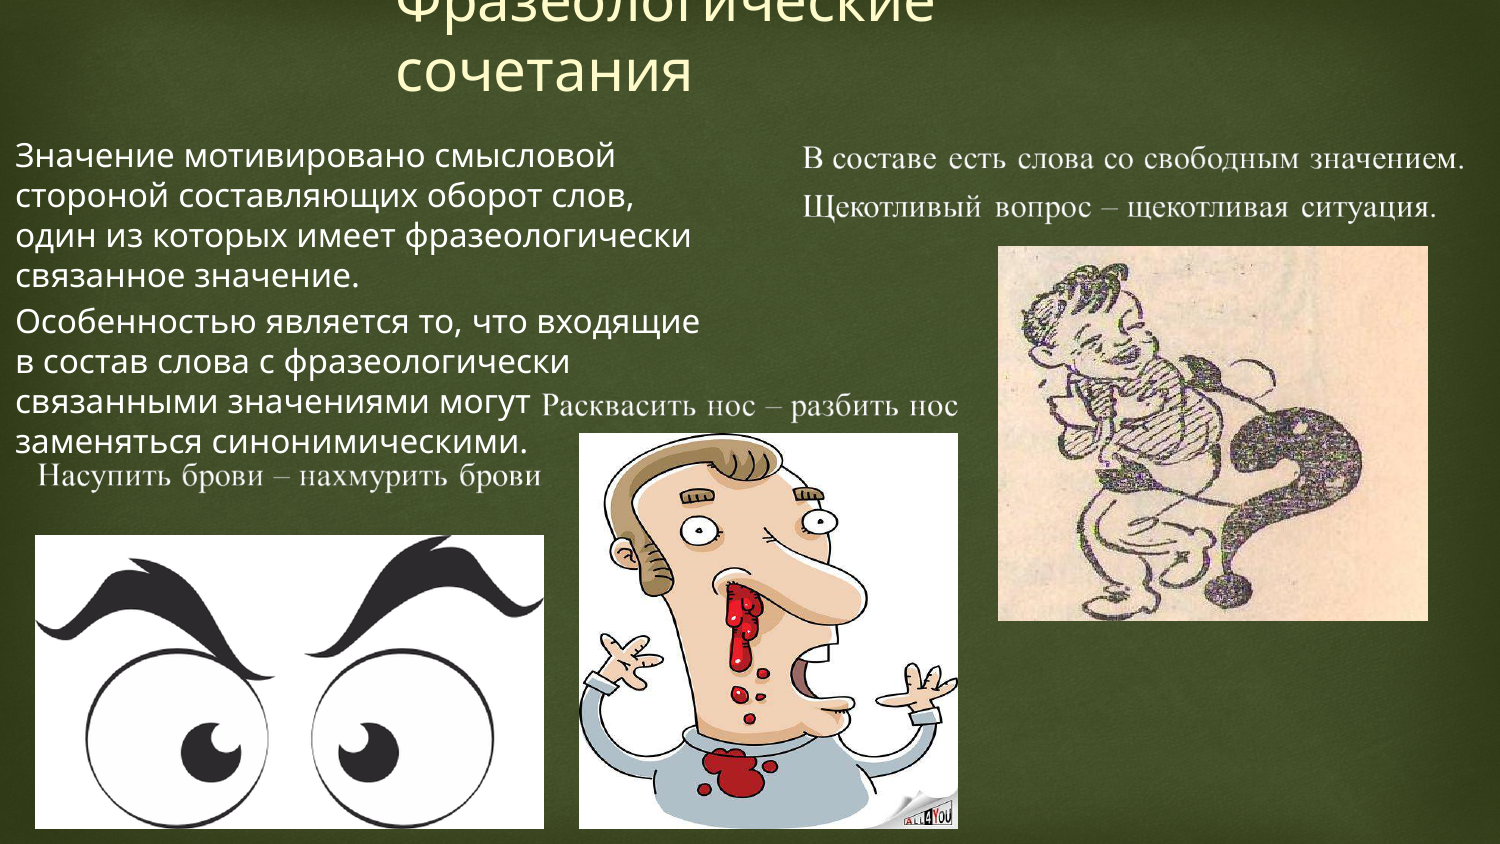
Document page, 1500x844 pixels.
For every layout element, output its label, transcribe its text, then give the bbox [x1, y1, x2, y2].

picture [17, 372, 979, 830]
picture [781, 125, 1485, 245]
list Значение мотивировано смысловой стороной составляющих оборот слов, один из которых имеет фразеологически связанное значение. Особенностью является то, что входящие в состав слова с фразеологически связанными значениями могут заменяться синонимическими. [0, 126, 721, 499]
picture [34, 534, 545, 830]
title Фразеологические сочетания [380, 0, 1160, 111]
picture [997, 246, 1429, 621]
